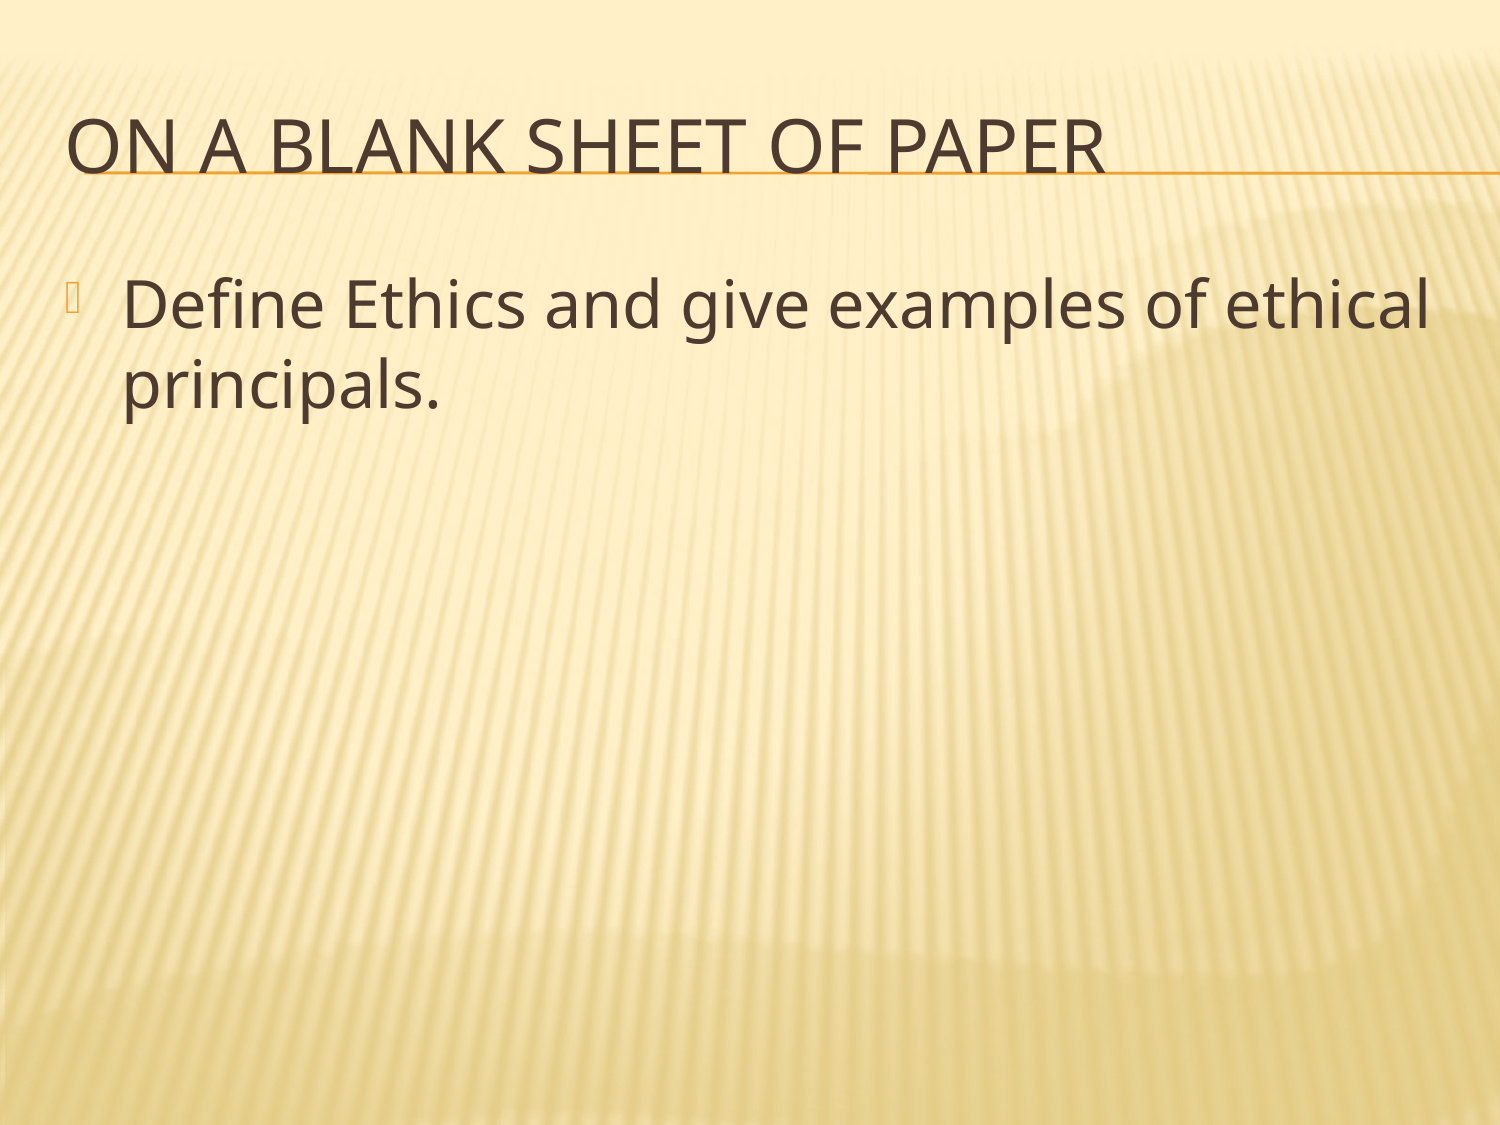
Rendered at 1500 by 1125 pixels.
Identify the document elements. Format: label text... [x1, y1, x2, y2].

title On a blank Sheet of paper [50, 75, 1475, 213]
list Define Ethics and give examples of ethical principals. [50, 254, 1475, 998]
